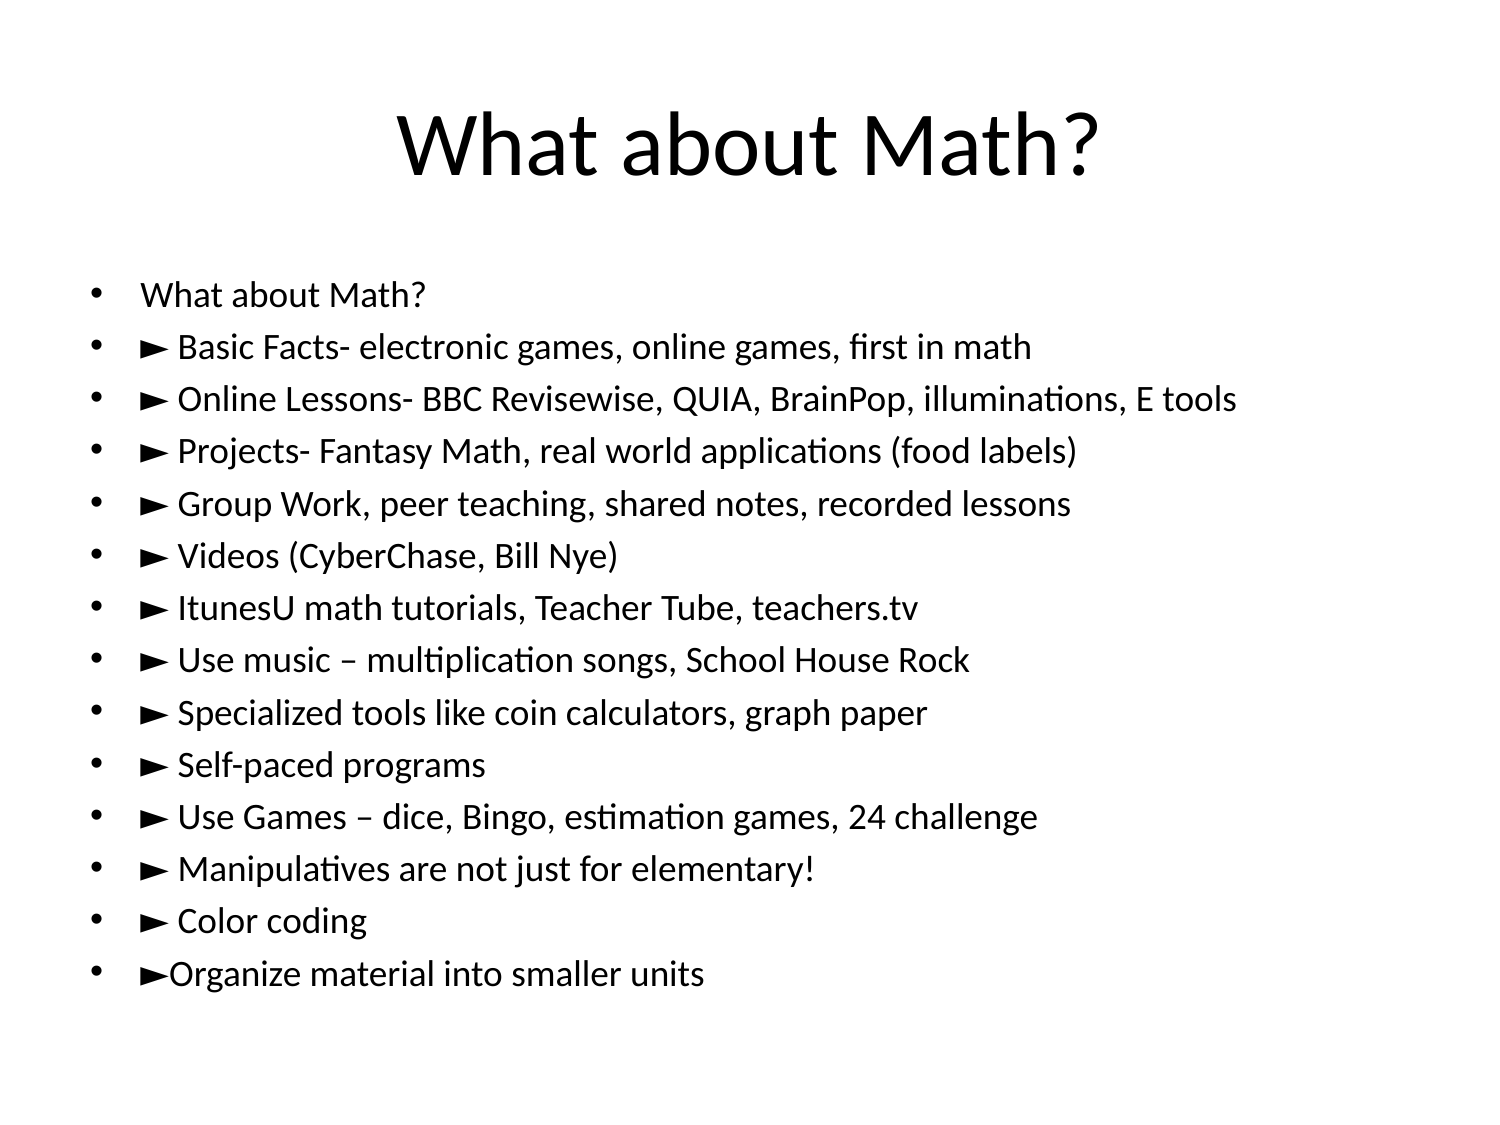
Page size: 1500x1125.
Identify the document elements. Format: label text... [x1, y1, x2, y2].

list What about Math? ► Basic Facts- electronic games, online games, first in math ► Online Lessons- BBC Revisewise, QUIA, BrainPop, illuminations, E tools ► Projects- Fantasy Math, real world applications (food labels) ► Group Work, peer teaching, shared notes, recorded lessons ► Videos (CyberChase, Bill Nye) ► ItunesU math tutorials, Teacher Tube, teachers.tv ► Use music – multiplication songs, School House Rock ► Specialized tools like coin calculators, graph paper ► Self-paced programs ► Use Games – dice, Bingo, estimation games, 24 challenge ► Manipulatives are not just for elementary! ► Color coding ►Organize material into smaller units [75, 262, 1425, 1005]
title What about Math? [75, 45, 1425, 233]
